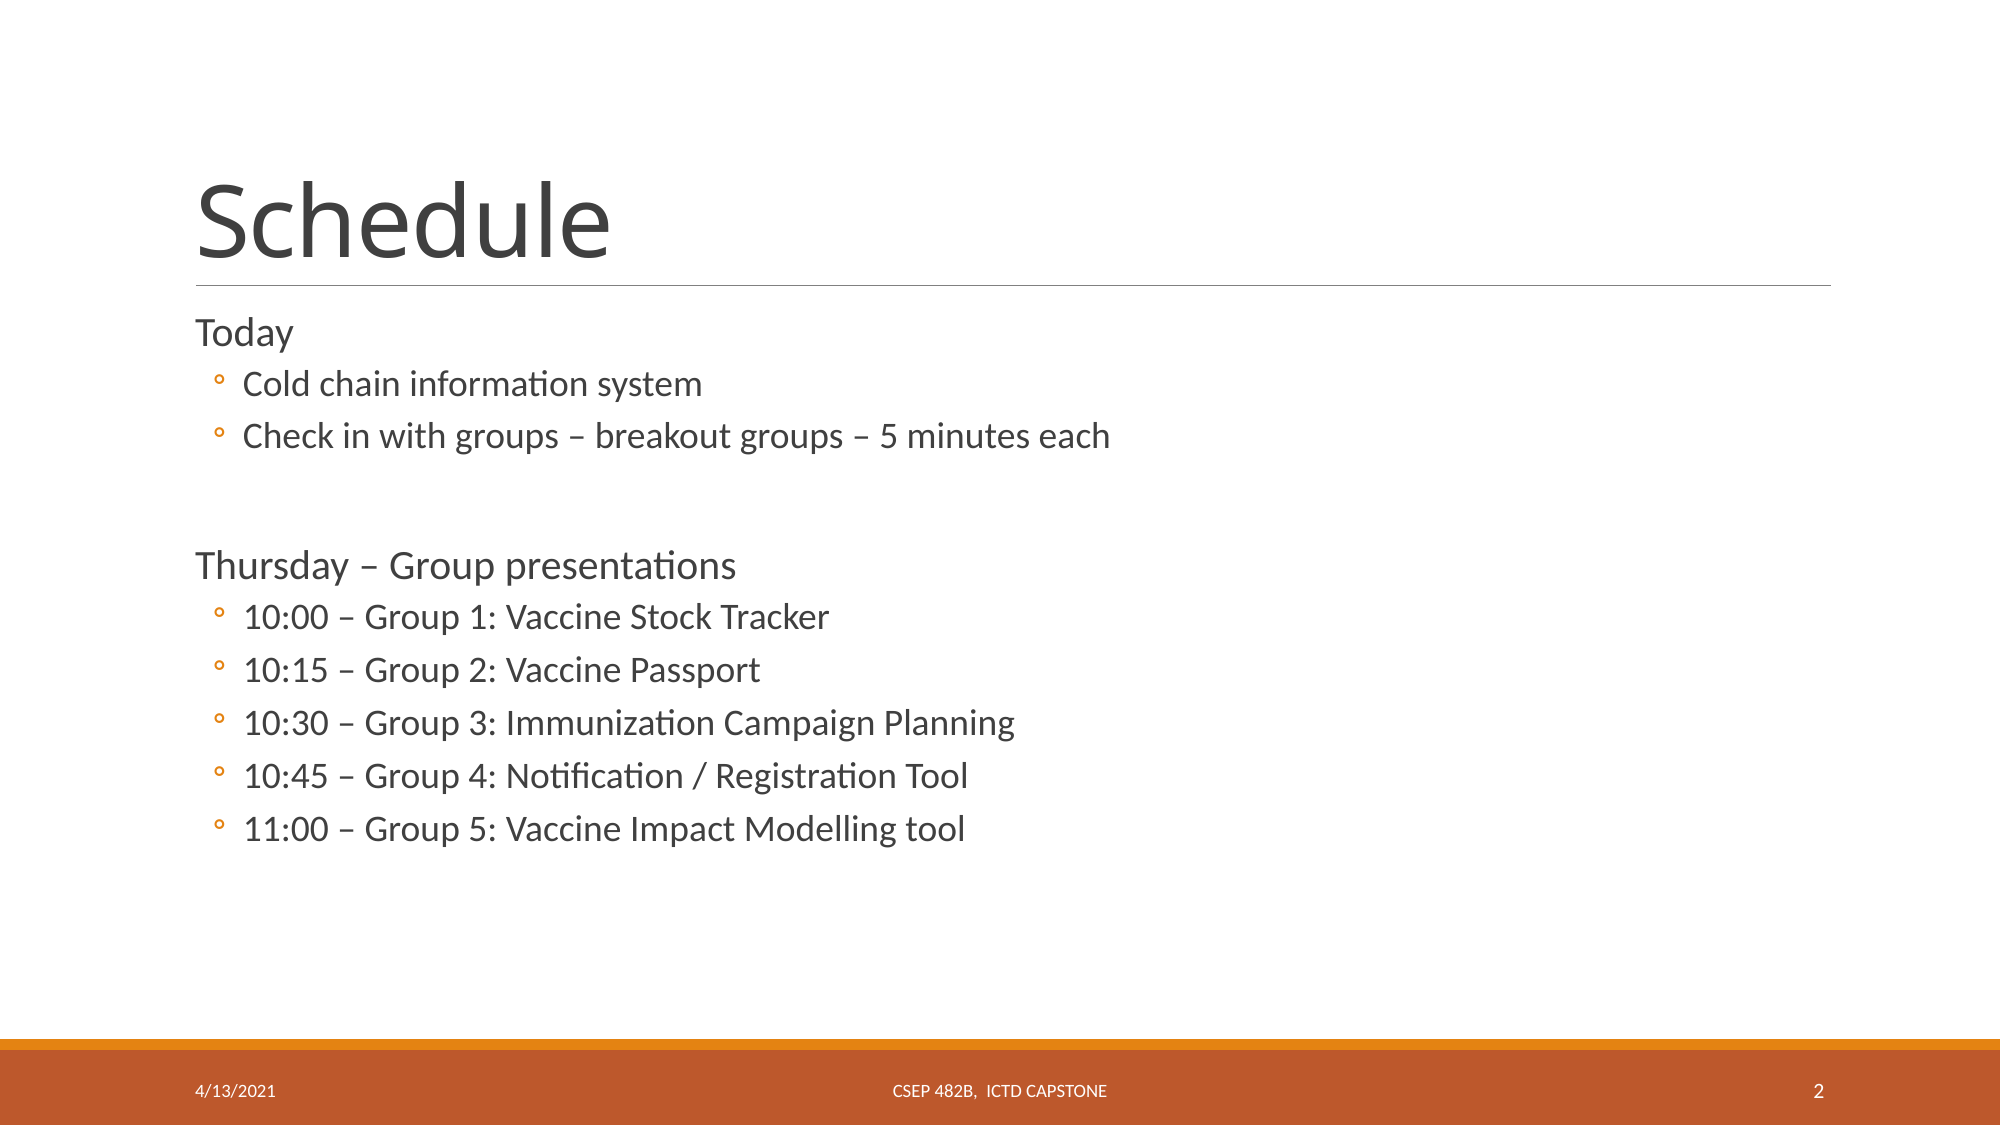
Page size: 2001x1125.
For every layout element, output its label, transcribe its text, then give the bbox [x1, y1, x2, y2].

slide_number 2 [1624, 1059, 1840, 1120]
footer CSEP 482B, ICTD Capstone [604, 1059, 1396, 1120]
title Schedule [180, 47, 1830, 285]
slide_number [180, 1059, 586, 1120]
list Today Cold chain information system Check in with groups – breakout groups – 5 minutes each Thursday – Group presentations 10:00 – Group 1: Vaccine Stock Tracker 10:15 – Group 2: Vaccine Passport 10:30 – Group 3: Immunization Campaign Planning 10:45 – Group 4: Notification / Registration Tool 11:00 – Group 5: Vaccine Impact Modelling tool [180, 302, 1830, 963]
